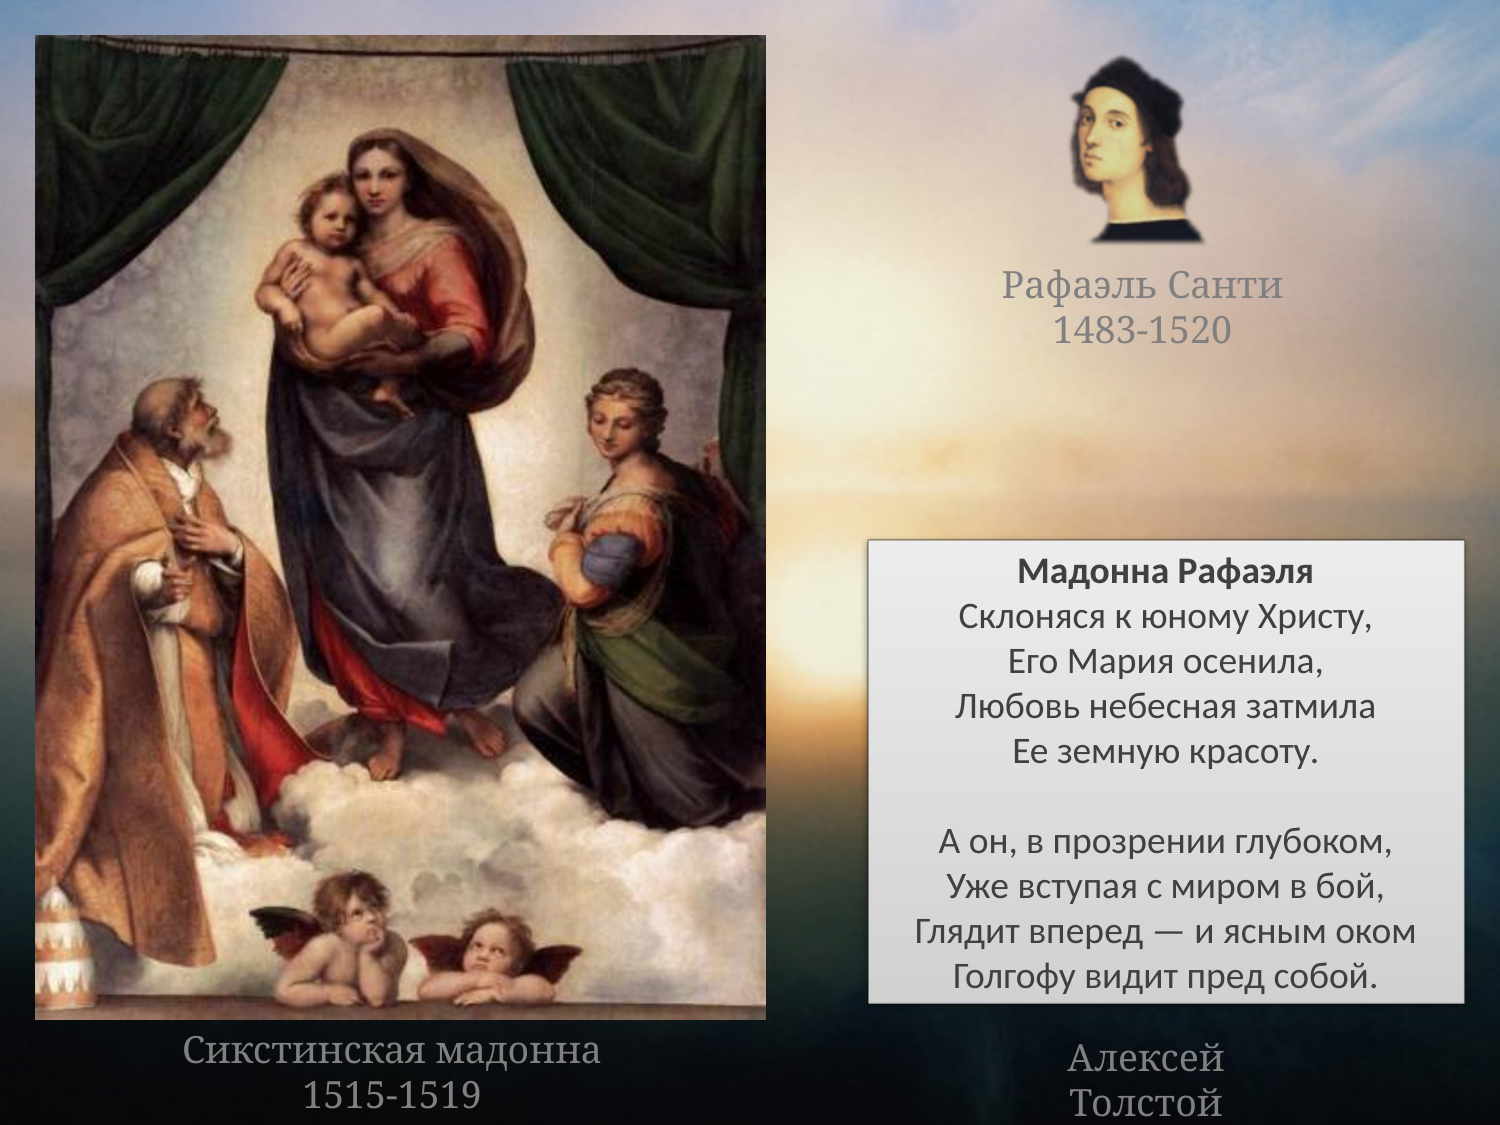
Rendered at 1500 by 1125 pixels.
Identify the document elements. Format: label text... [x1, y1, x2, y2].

text_box Сикстинская мадонна 1515-1519 [167, 1027, 618, 1124]
title Рафаэль Санти 1483-1520 [972, 246, 1313, 317]
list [34, 34, 766, 1020]
text_box Мадонна Рафаэля Склоняся к юному Христу, Его Мария осенила, Любовь небесная затмила Ее земную красоту. А он, в прозрении глубоком, Уже вступая с миром в бой, Глядит вперед — и ясным оком Голгофу видит пред собой. [869, 541, 1463, 1002]
picture [0, 0, 1500, 1125]
text_box Алексей Толстой 1858 [984, 1026, 1308, 1125]
